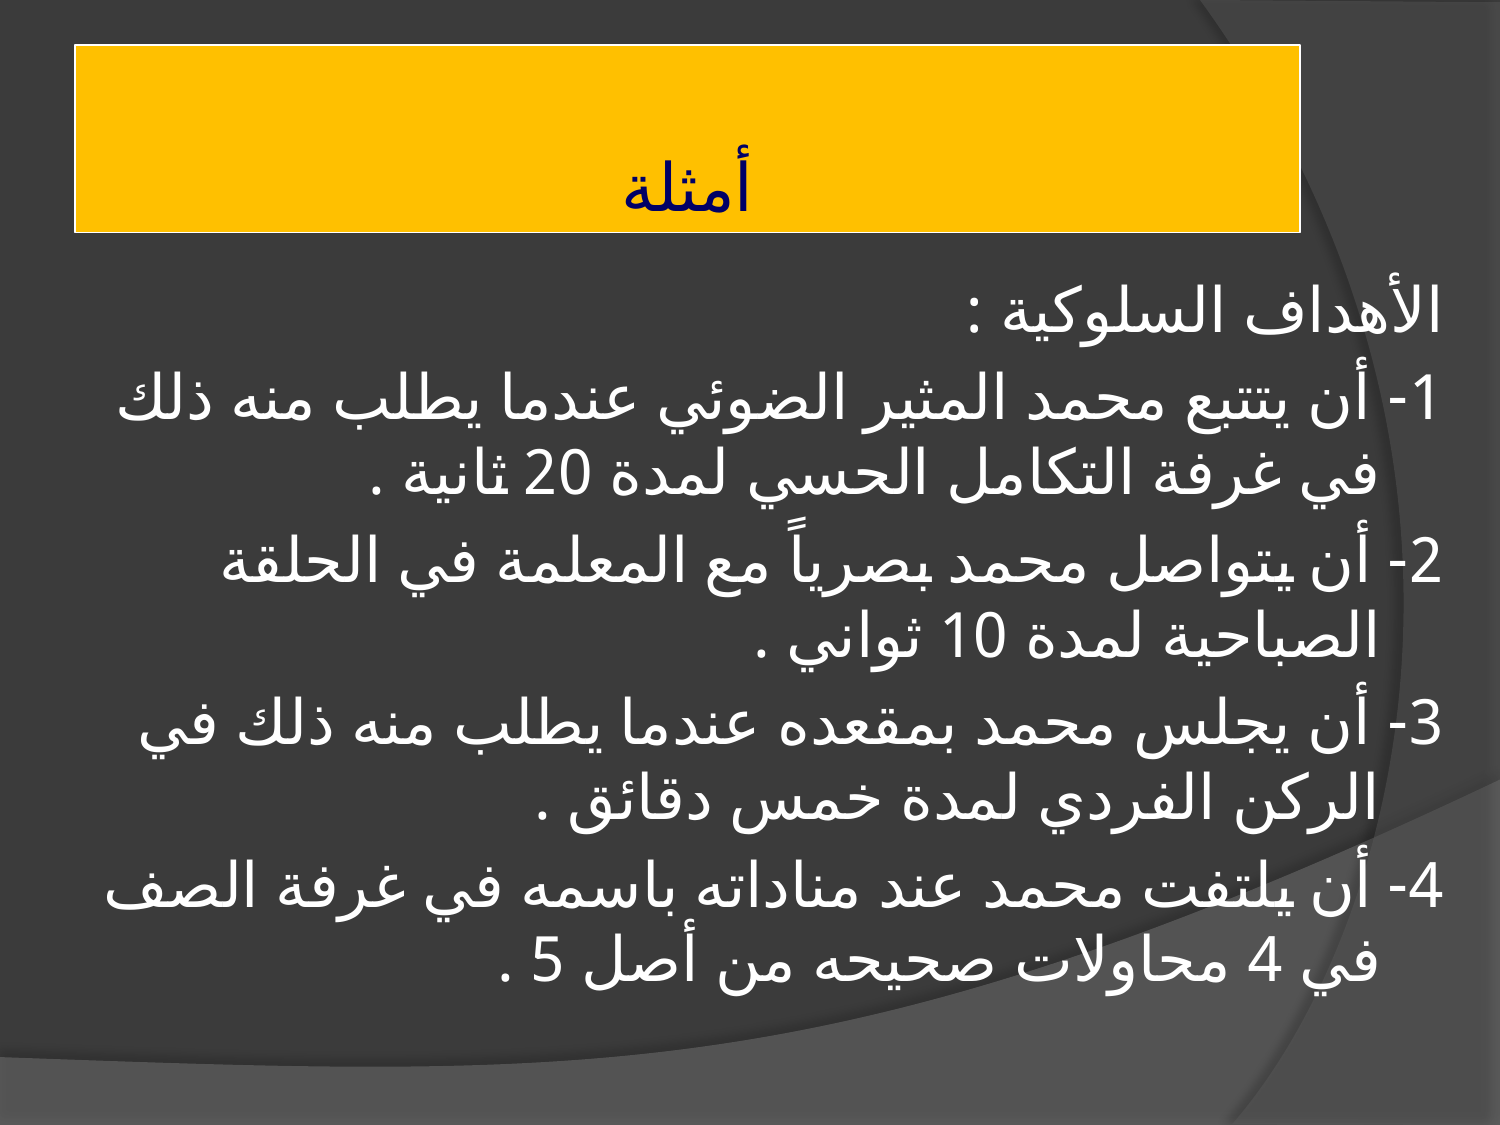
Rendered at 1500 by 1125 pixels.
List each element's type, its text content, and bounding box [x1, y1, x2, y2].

title أمثلة [75, 45, 1300, 233]
list الأهداف السلوكية : 1- أن يتتبع محمد المثير الضوئي عندما يطلب منه ذلك في غرفة التكامل الحسي لمدة 20 ثانية . 2- أن يتواصل محمد بصرياً مع المعلمة في الحلقة الصباحية لمدة 10 ثواني . 3- أن يجلس محمد بمقعده عندما يطلب منه ذلك في الركن الفردي لمدة خمس دقائق . 4- أن يلتفت محمد عند مناداته باسمه في غرفة الصف في 4 محاولات صحيحه من أصل 5 . [75, 262, 1465, 1005]
